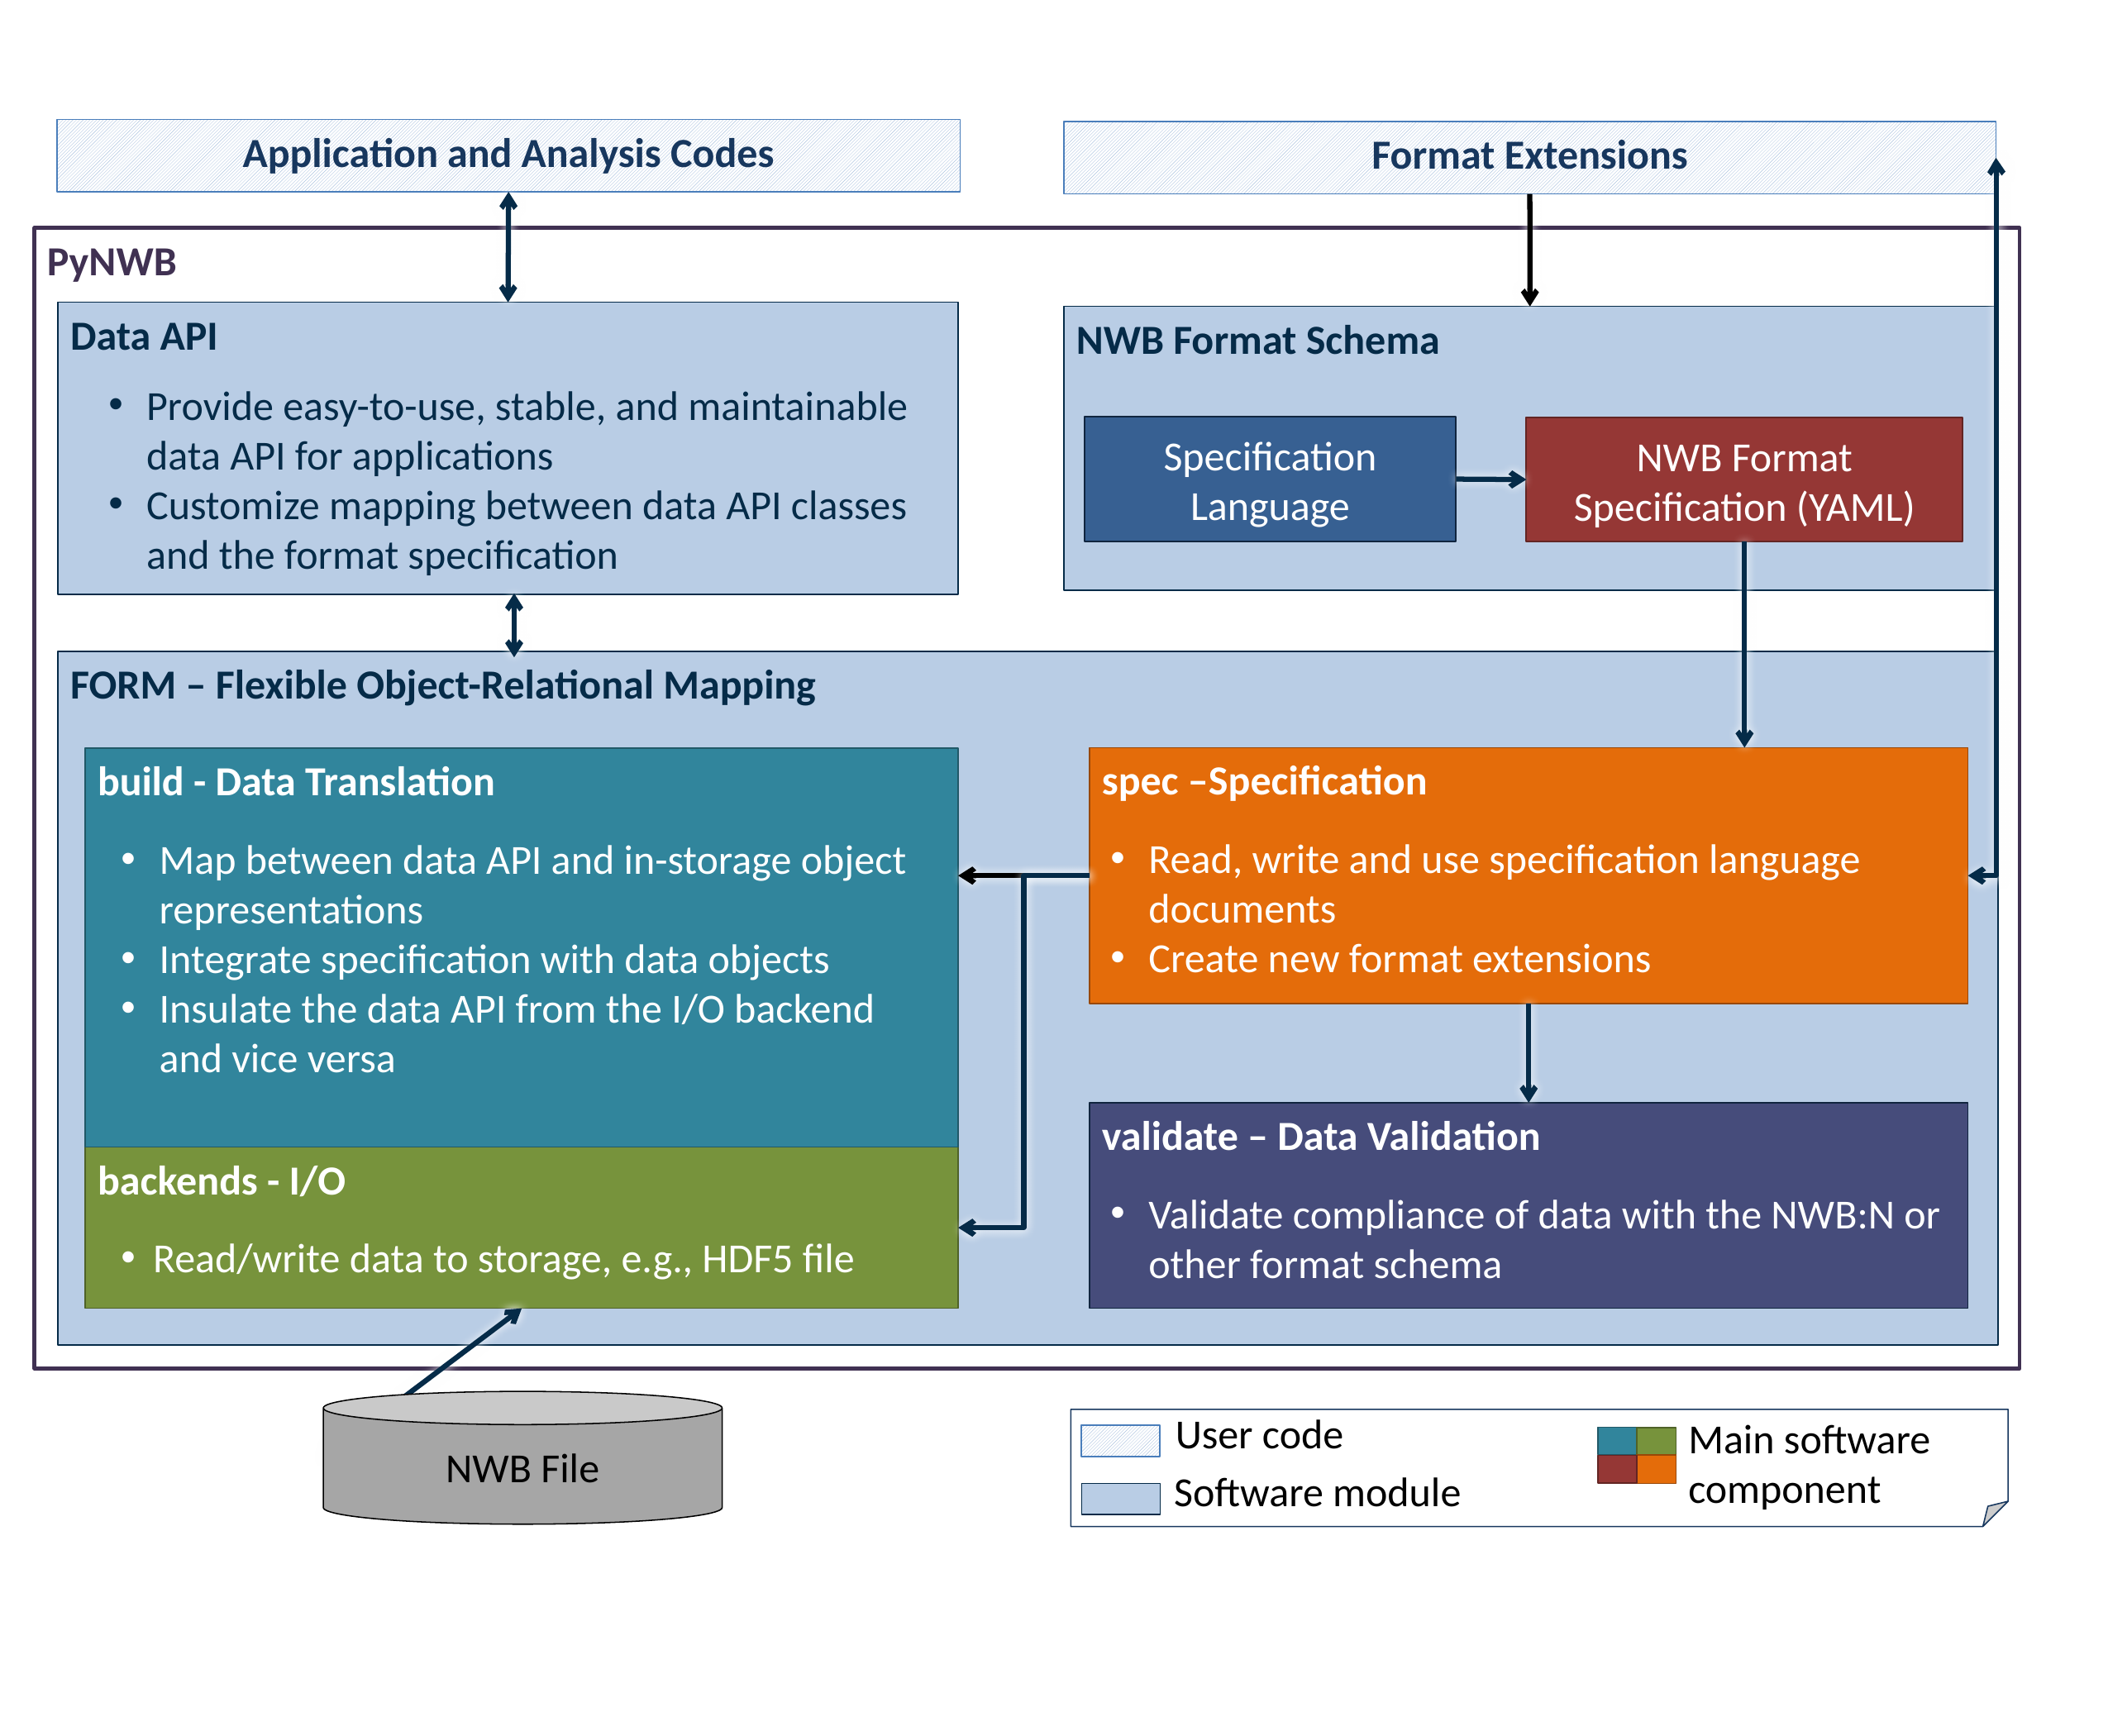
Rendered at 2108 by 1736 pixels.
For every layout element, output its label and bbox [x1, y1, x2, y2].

text_box [34, 119, 2026, 1527]
